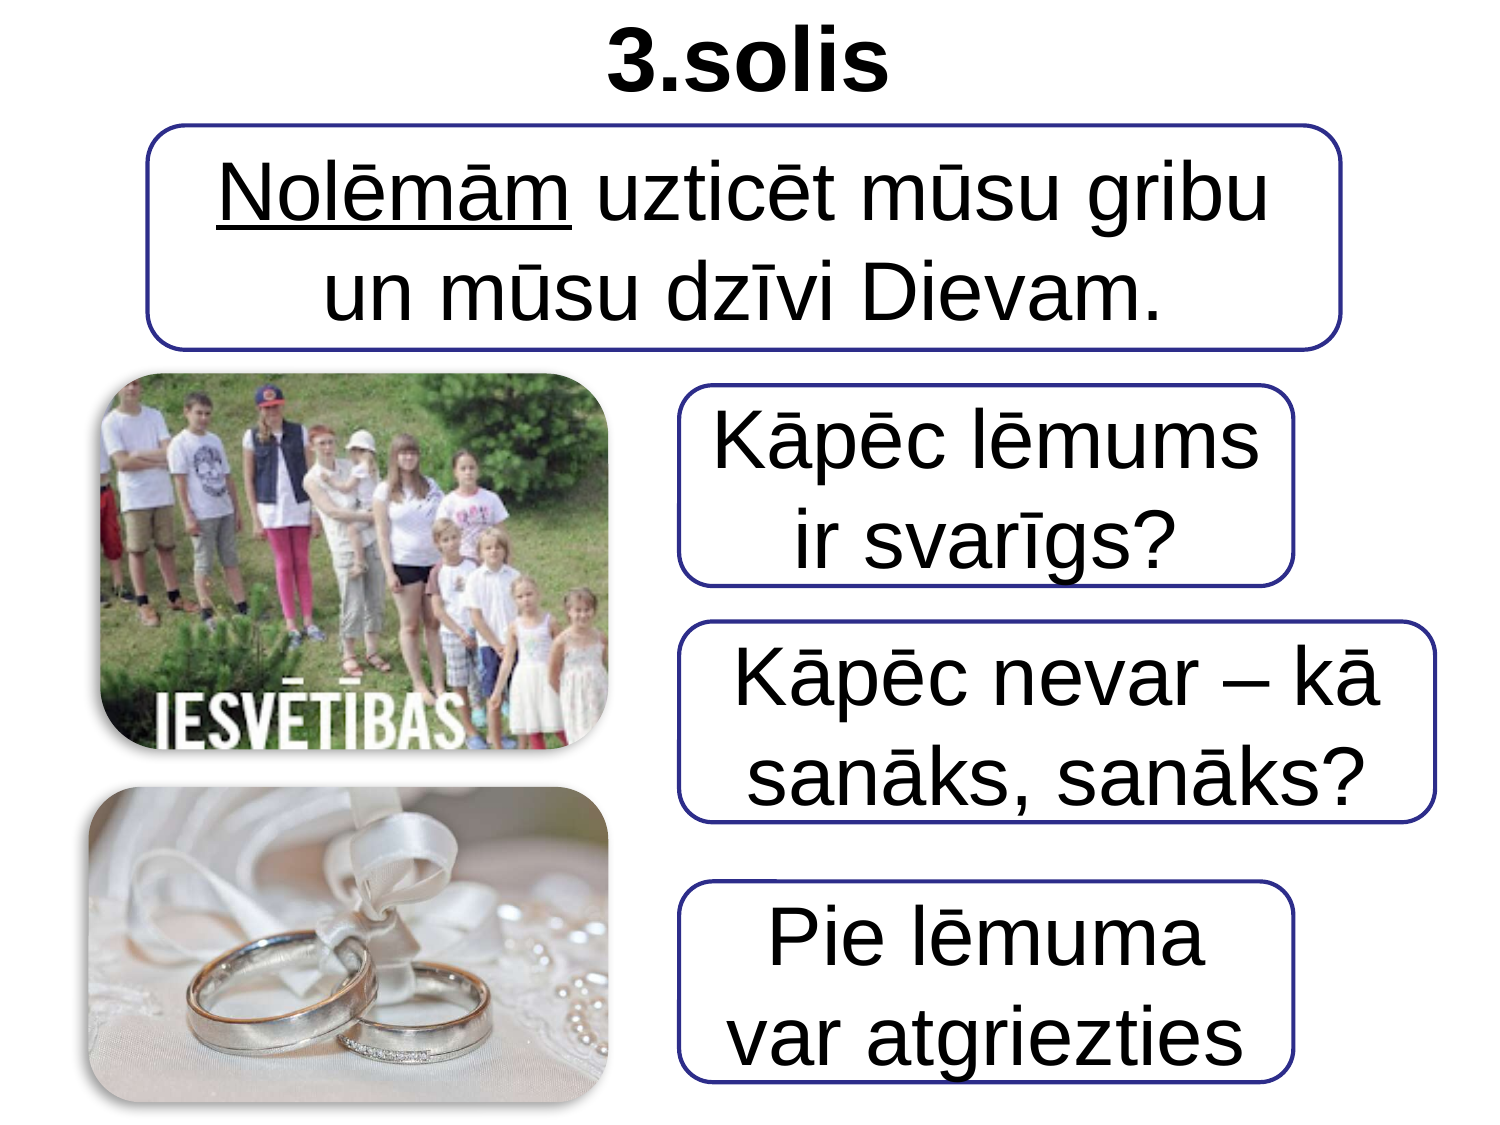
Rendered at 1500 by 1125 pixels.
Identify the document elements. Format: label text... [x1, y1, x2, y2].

picture [88, 786, 609, 1103]
text_box Kāpēc nevar – kā sanāks, sanāks? [676, 619, 1438, 825]
text_box Pie lēmuma var atgriezties [676, 879, 1296, 1085]
picture [100, 373, 609, 750]
text_box Kāpēc lēmums ir svarīgs? [676, 383, 1296, 589]
title 3.solis [73, 0, 1425, 109]
text_box Nolēmām uzticēt mūsu gribu un mūsu dzīvi Dievam. [145, 123, 1343, 352]
